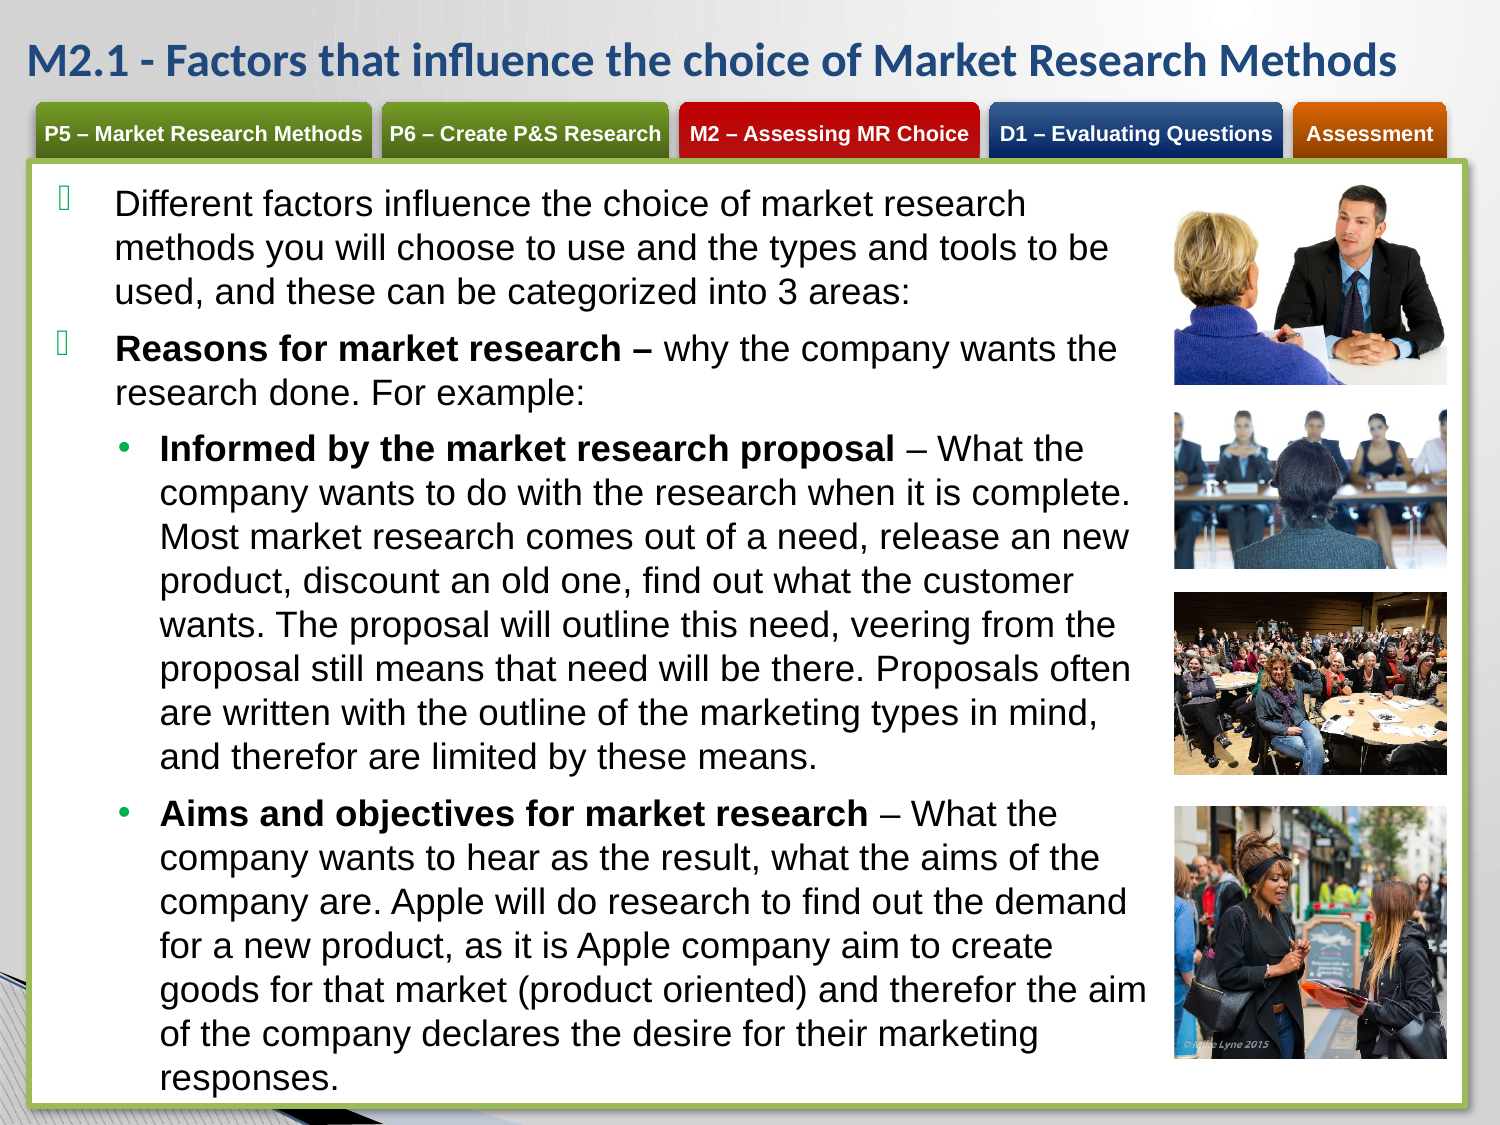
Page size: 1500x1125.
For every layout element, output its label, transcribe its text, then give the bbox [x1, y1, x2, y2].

picture [281, 1114, 303, 1125]
picture [1174, 182, 1448, 385]
text_box Different factors influence the choice of market research methods you will choose to use and the types and tools to be used, and these can be categorized into 3 areas: Reasons for market research – why the company wants the research done. For example: Informed by the market research proposal – What the company wants to do with the research when it is complete. Most market research comes out of a need, release an new product, discount an old one, find out what the customer wants. The proposal will outline this need, veering from the proposal still means that need will be there. Proposals often are written with the outline of the marketing types in mind, and therefor are limited by these means. Aims and objectives for market research – What the company wants to hear as the result, what the aims of the company are. Apple will do research to find out the demand for a new product, as it is Apple company aim to create goods for that market (product oriented) and therefor the aim of the company declares the desire for their marketing responses. [41, 172, 1175, 1105]
title M2.1 - Factors that influence the choice of Market Research Methods [11, 11, 1465, 102]
picture [1174, 408, 1448, 570]
picture [1174, 806, 1448, 1059]
picture [1174, 592, 1448, 775]
